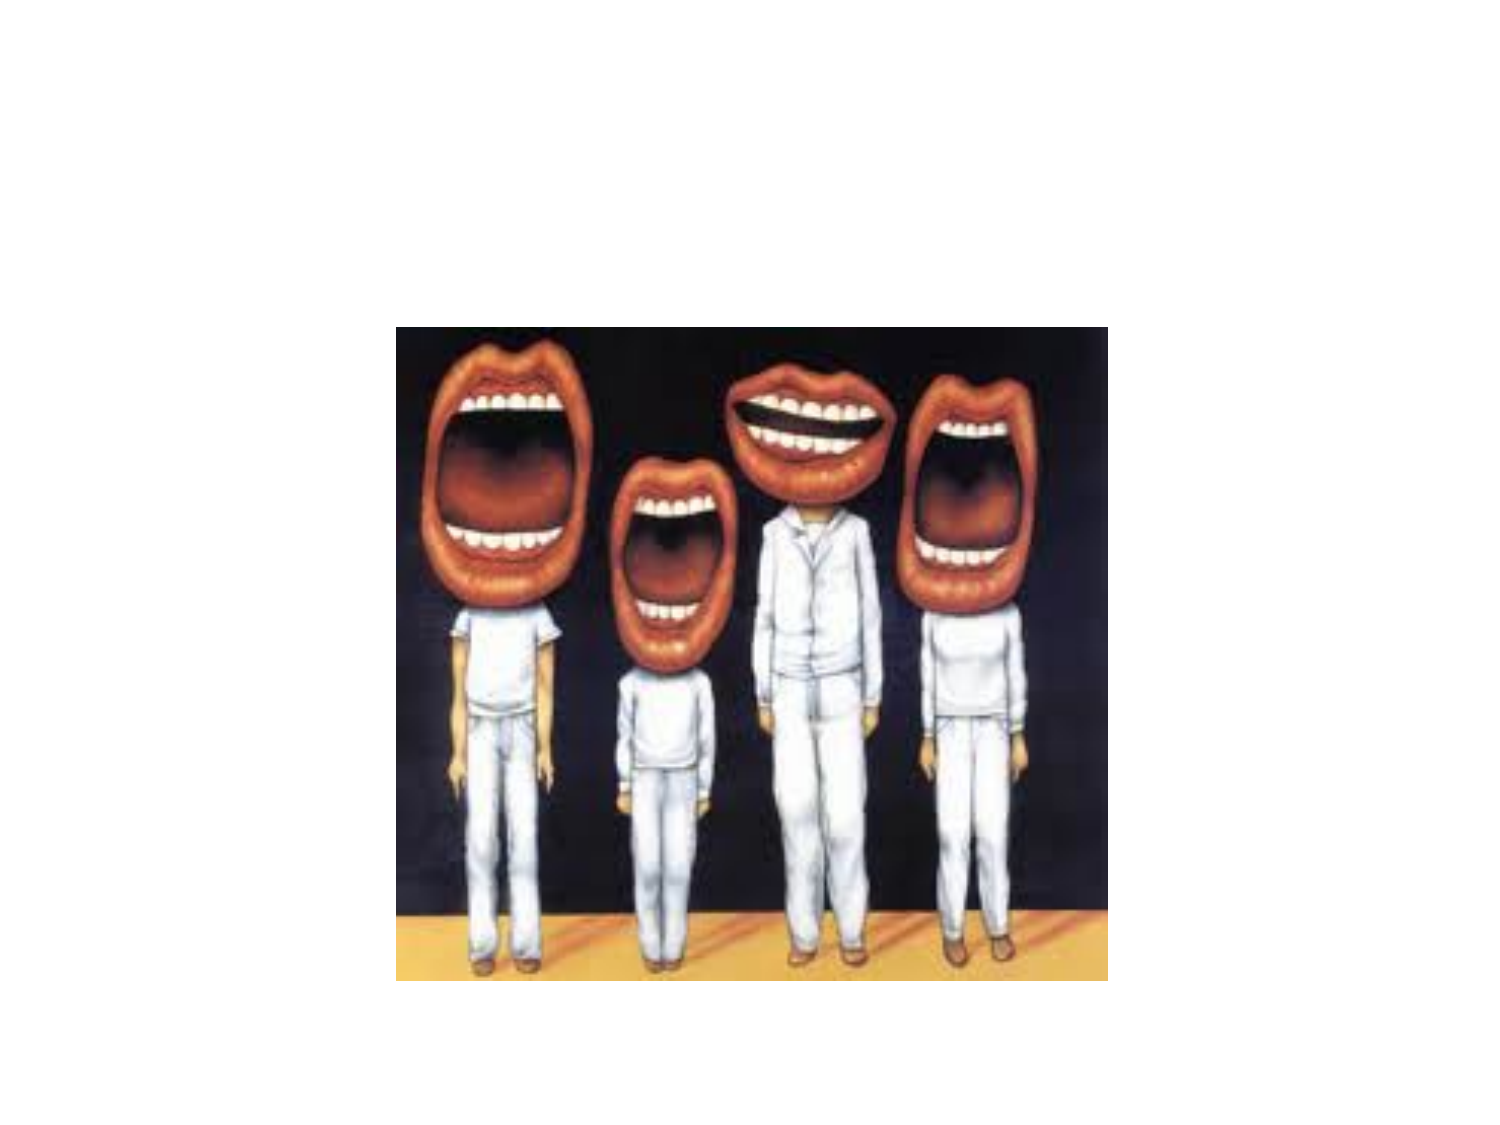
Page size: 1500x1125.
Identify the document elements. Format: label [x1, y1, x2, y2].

picture [396, 327, 1108, 982]
